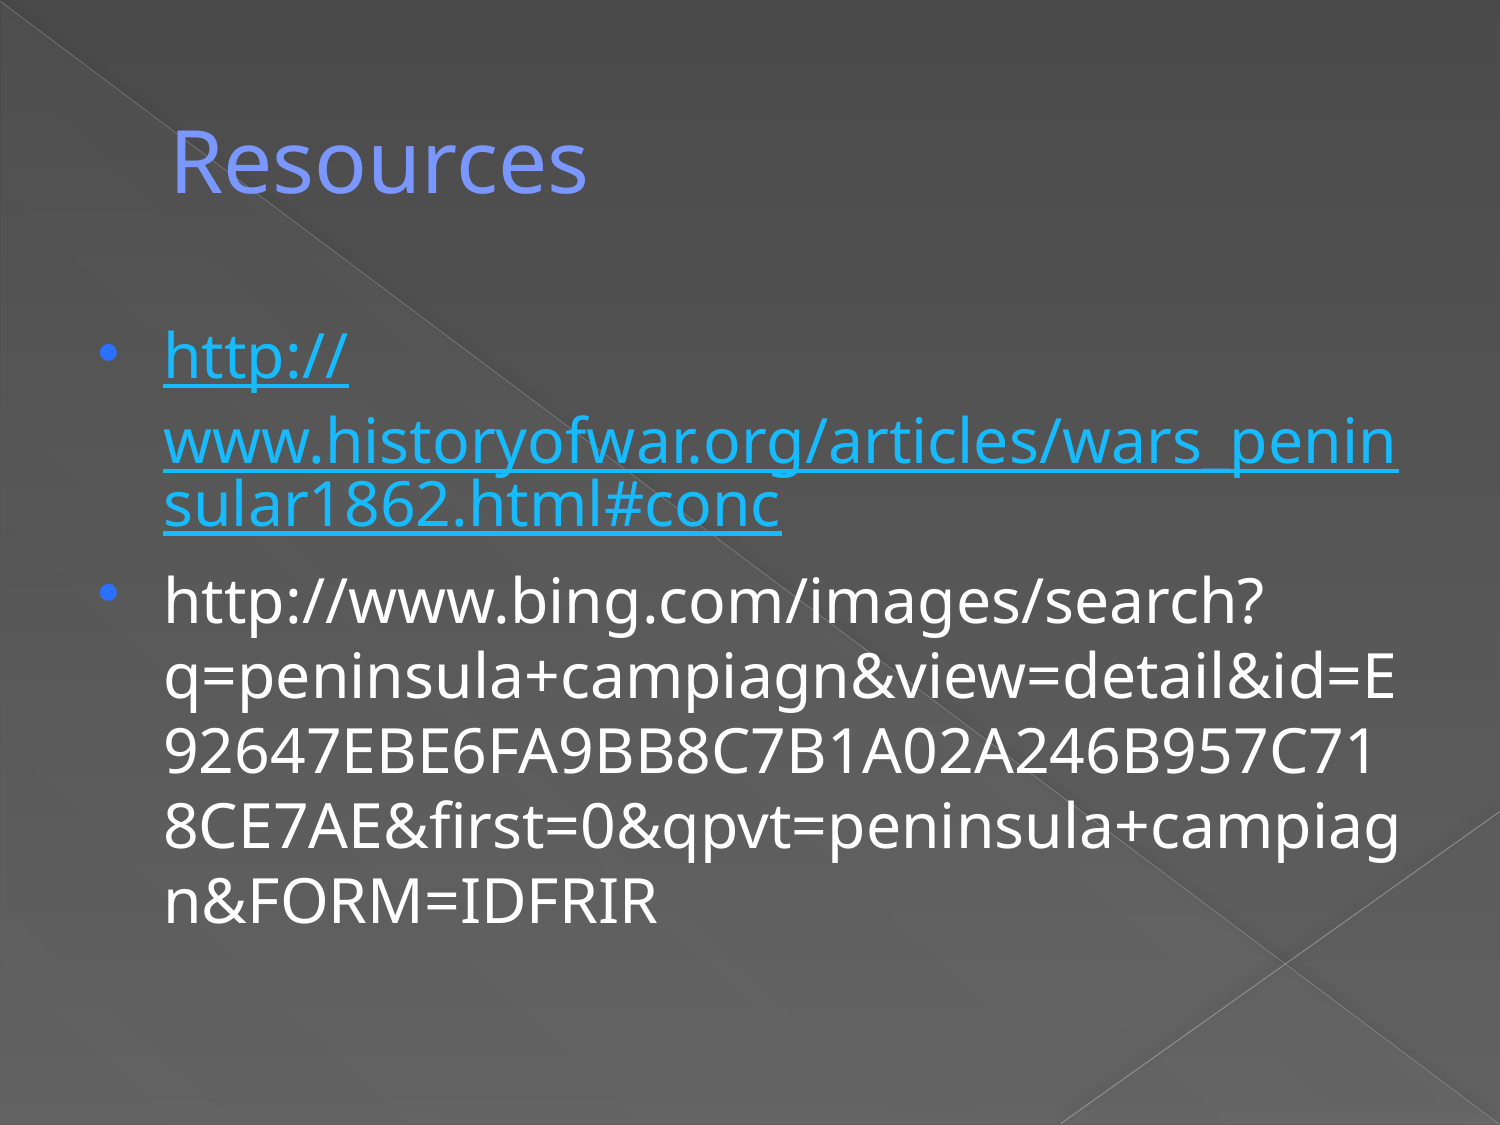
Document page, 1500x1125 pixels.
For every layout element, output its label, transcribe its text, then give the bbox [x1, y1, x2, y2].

title Resources [75, 43, 1425, 274]
list http://www.historyofwar.org/articles/wars_peninsular1862.html#conc http://www.bing.com/images/search?q=peninsula+campiagn&view=detail&id=E92647EBE6FA9BB8C7B1A02A246B957C718CE7AE&first=0&qpvt=peninsula+campiagn&FORM=IDFRIR [75, 308, 1425, 1059]
